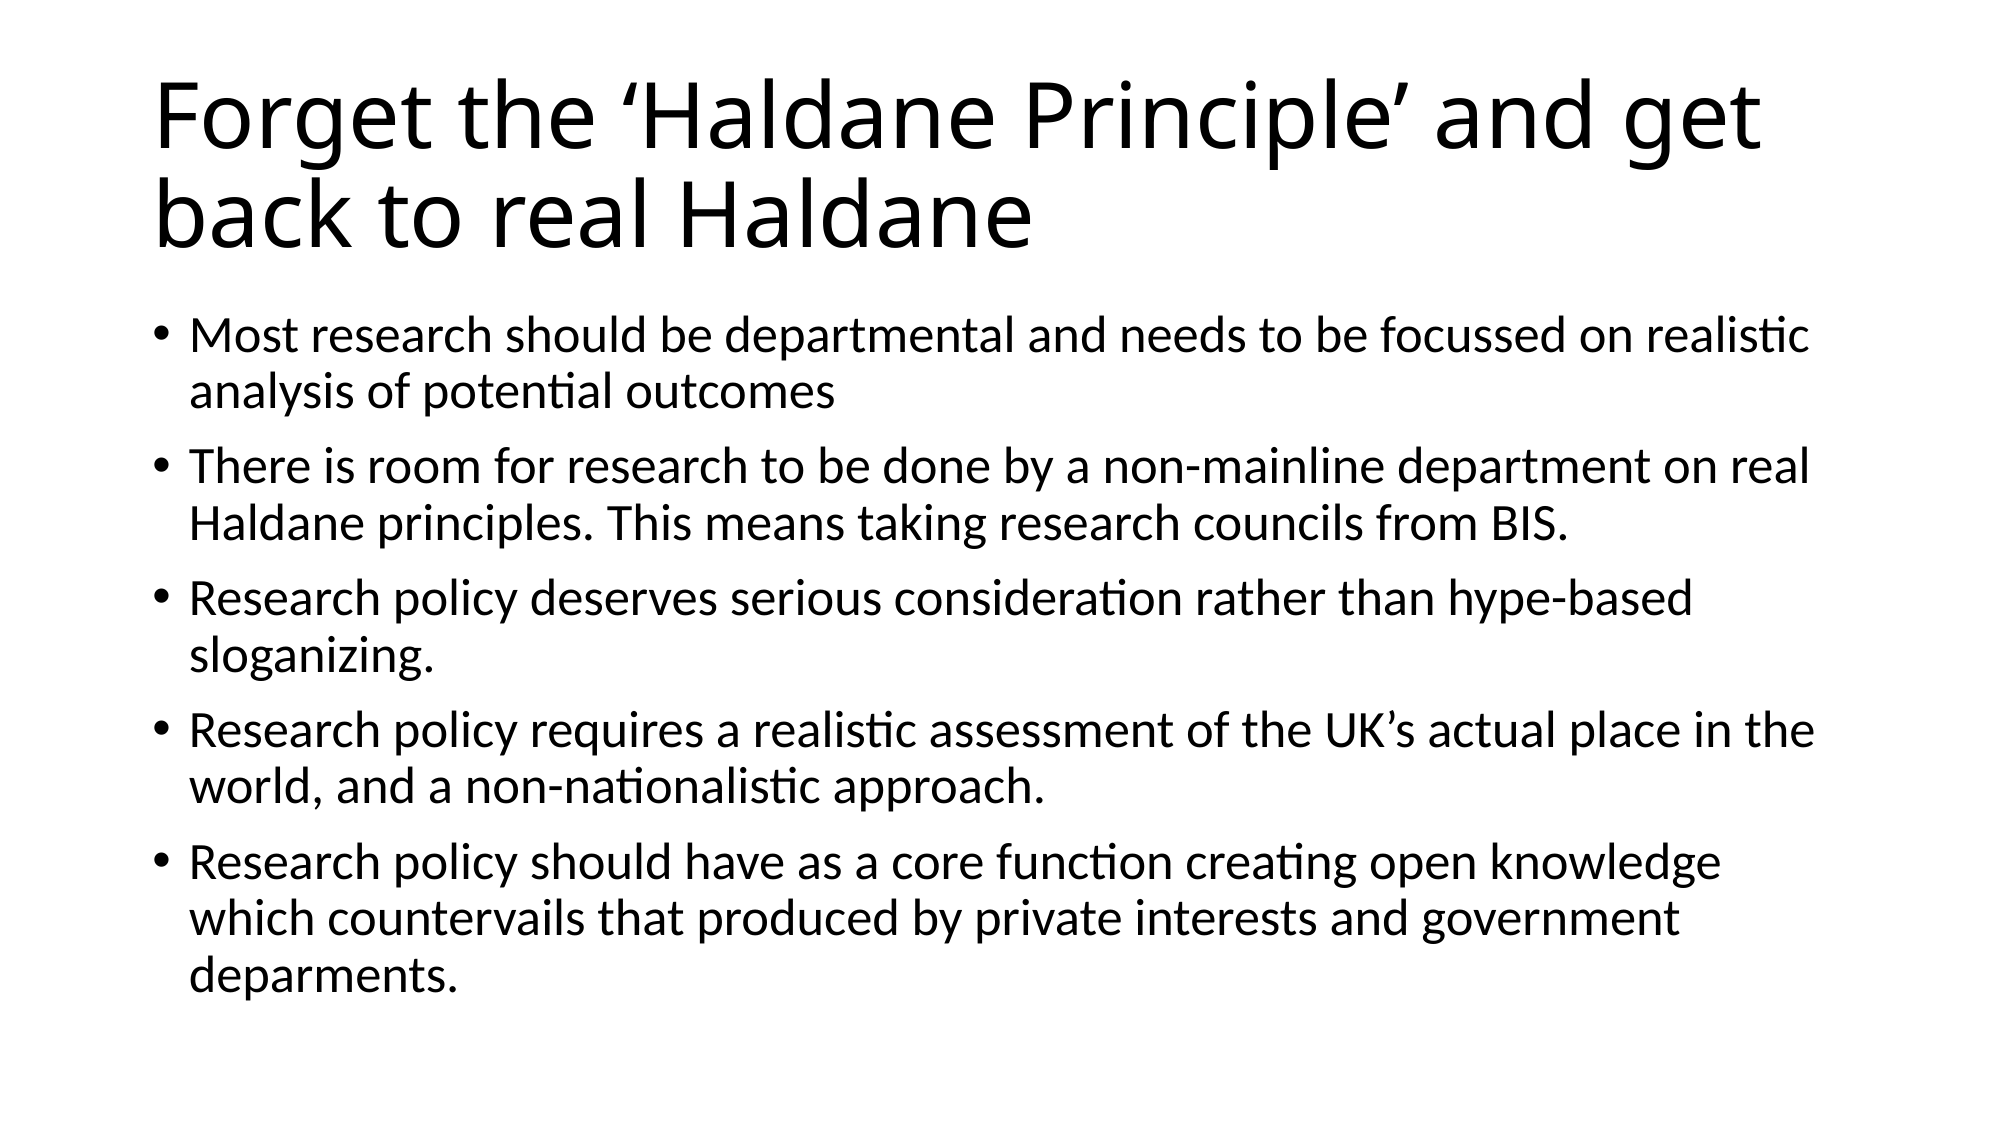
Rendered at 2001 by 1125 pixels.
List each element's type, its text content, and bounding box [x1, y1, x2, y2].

title Forget the ‘Haldane Principle’ and get back to real Haldane [137, 59, 1863, 278]
list Most research should be departmental and needs to be focussed on realistic analysis of potential outcomes There is room for research to be done by a non-mainline department on real Haldane principles. This means taking research councils from BIS. Research policy deserves serious consideration rather than hype-based sloganizing. Research policy requires a realistic assessment of the UK’s actual place in the world, and a non-nationalistic approach. Research policy should have as a core function creating open knowledge which countervails that produced by private interests and government deparments. [137, 299, 1863, 1014]
